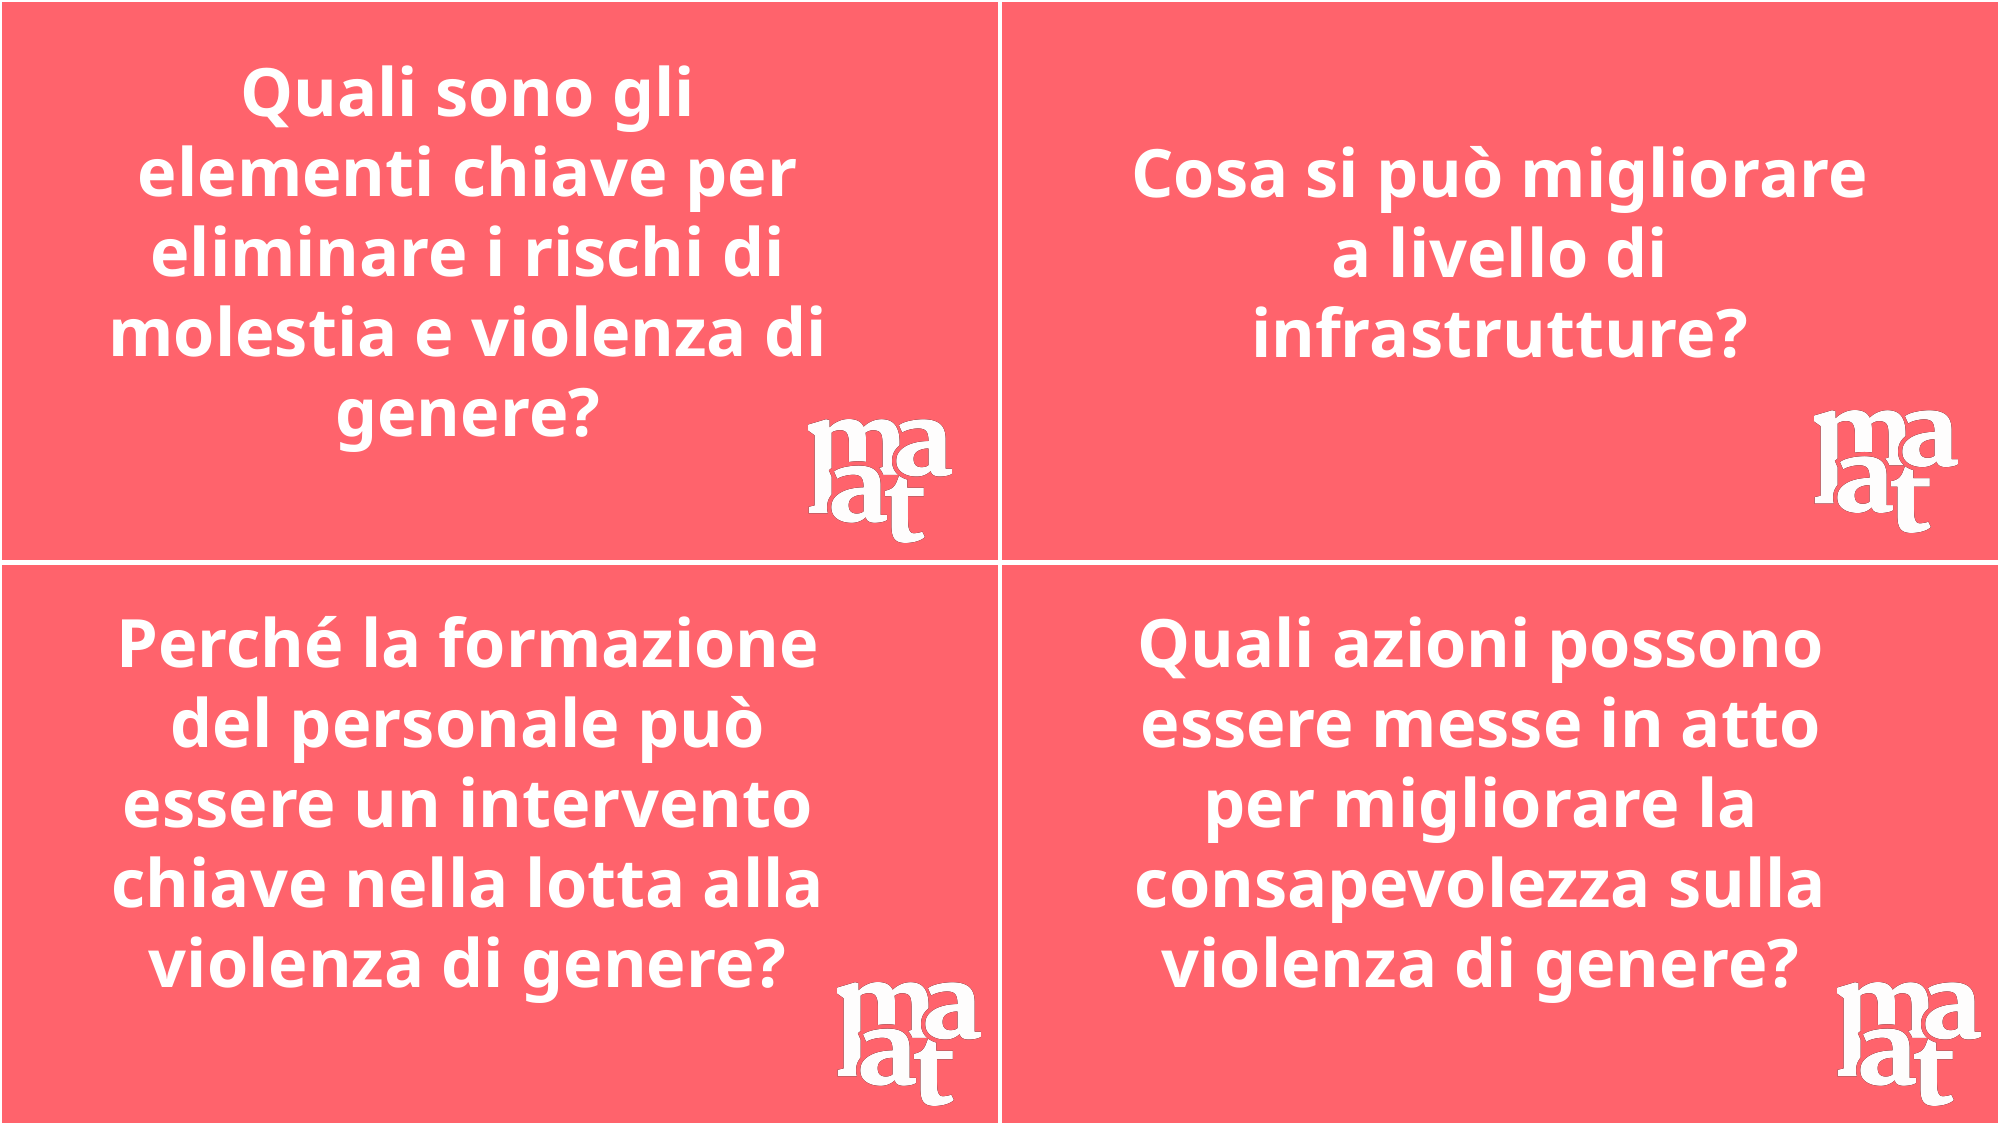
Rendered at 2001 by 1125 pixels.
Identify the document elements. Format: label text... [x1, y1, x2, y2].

text_box [999, 0, 2000, 562]
text_box Quali sono gli elementi chiave per eliminare i rischi di molestia e violenza di genere? [70, 42, 866, 458]
text_box [999, 562, 2000, 1125]
text_box [0, 0, 999, 562]
picture [808, 419, 952, 543]
picture [1814, 409, 1959, 534]
text_box Cosa si può migliorare a livello di infrastrutture? [1102, 123, 1898, 379]
text_box Perché la formazione del personale può essere un intervento chiave nella lotta alla violenza di genere? [70, 593, 866, 1009]
picture [1837, 982, 1981, 1106]
picture [837, 982, 981, 1106]
text_box Quali azioni possono essere messe in atto per migliorare la consapevolezza sulla violenza di genere? [1063, 593, 1898, 1009]
text_box [0, 562, 999, 1125]
